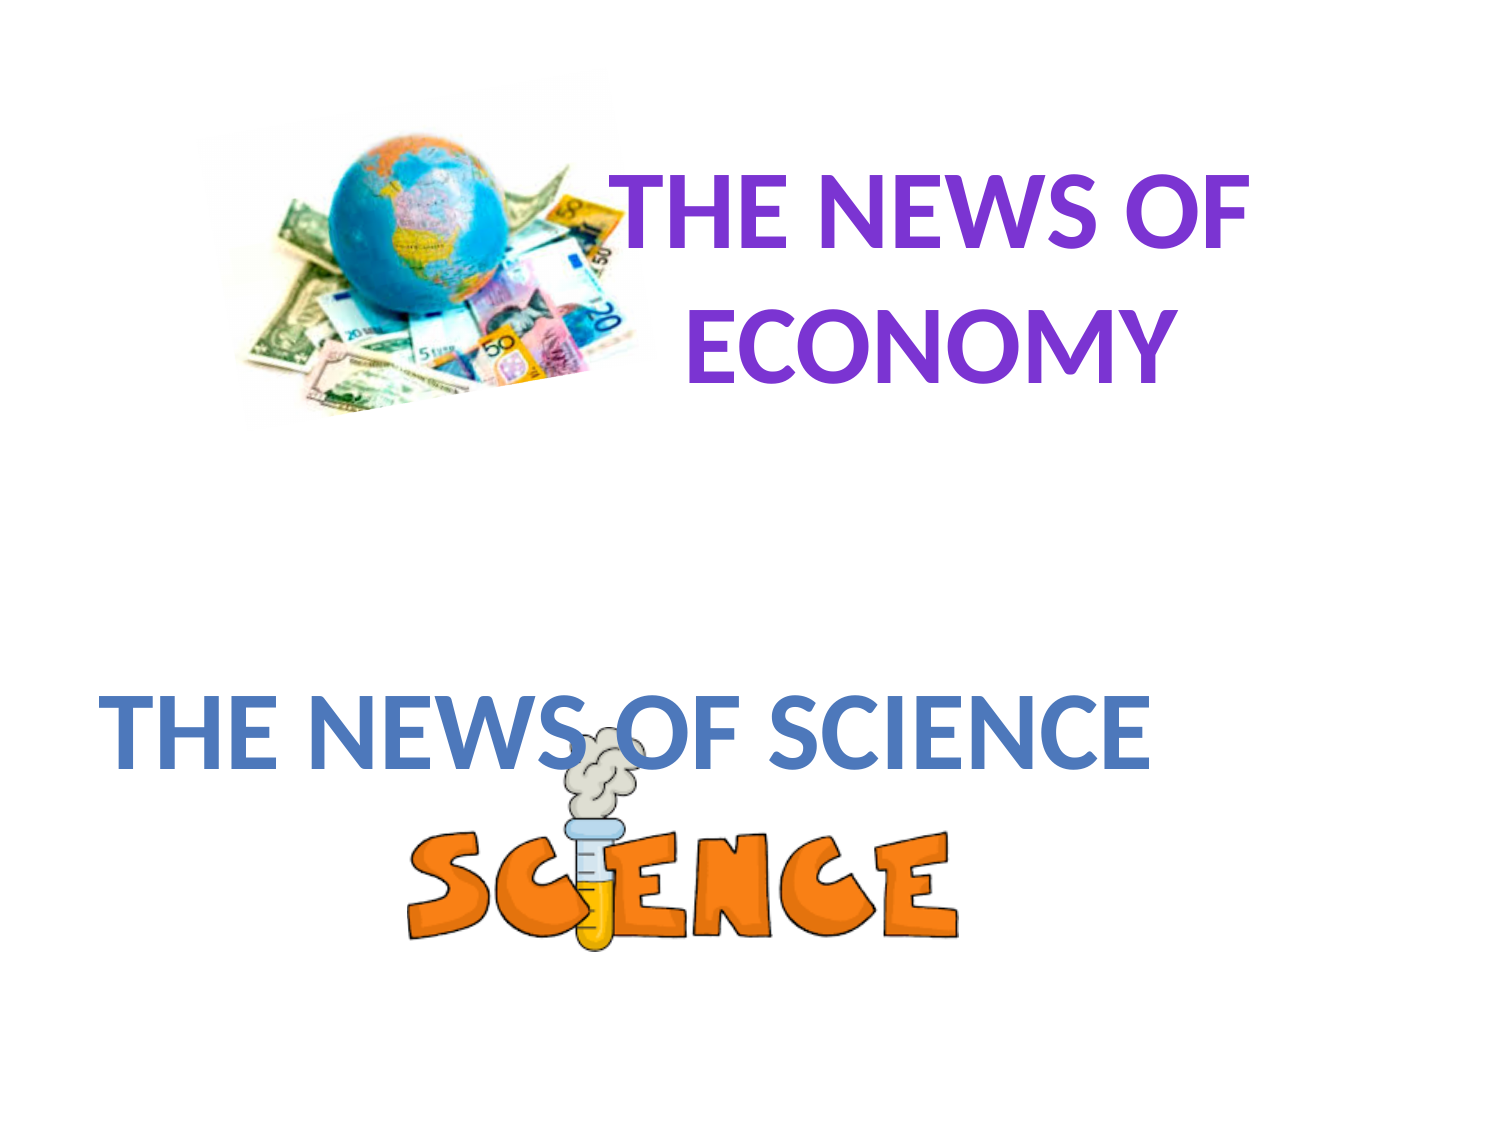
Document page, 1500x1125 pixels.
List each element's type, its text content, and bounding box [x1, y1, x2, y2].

title The news of economy [407, 128, 1455, 414]
picture [197, 69, 635, 430]
picture [407, 727, 960, 952]
text_box The news of science [83, 649, 1170, 800]
